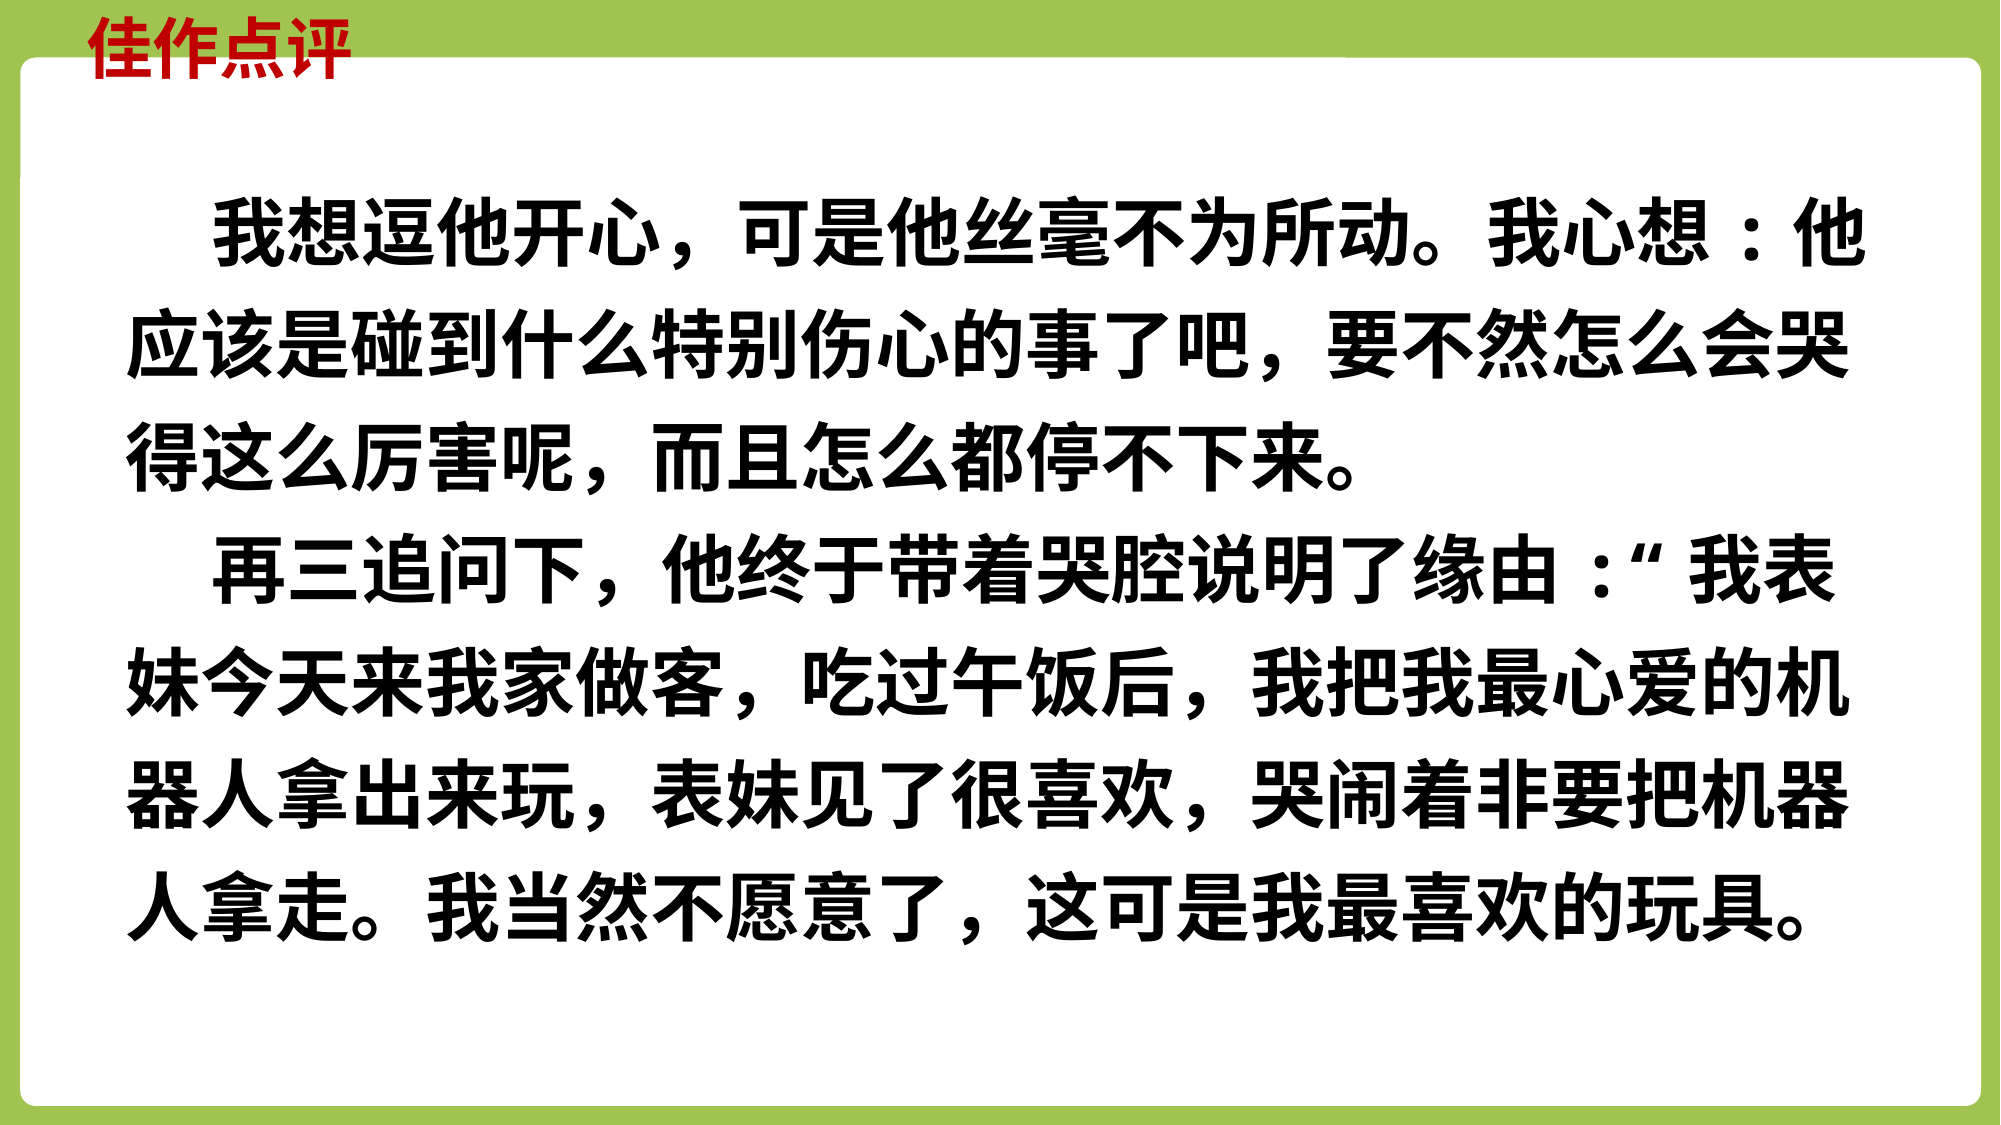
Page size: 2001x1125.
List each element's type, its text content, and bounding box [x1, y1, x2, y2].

text_box 我想逗他开心，可是他丝毫不为所动。我心想:他应该是碰到什么特别伤心的事了吧，要不然怎么会哭得这么厉害呢，而且怎么都停不下来。 再三追问下，他终于带着哭腔说明了缘由:“我表妹今天来我家做客，吃过午饭后，我把我最心爱的机器人拿出来玩，表妹见了很喜欢，哭闹着非要把机器人拿走。我当然不愿意了，这可是我最喜欢的玩具。 [110, 155, 1891, 958]
text_box 佳作点评 [71, 0, 428, 95]
